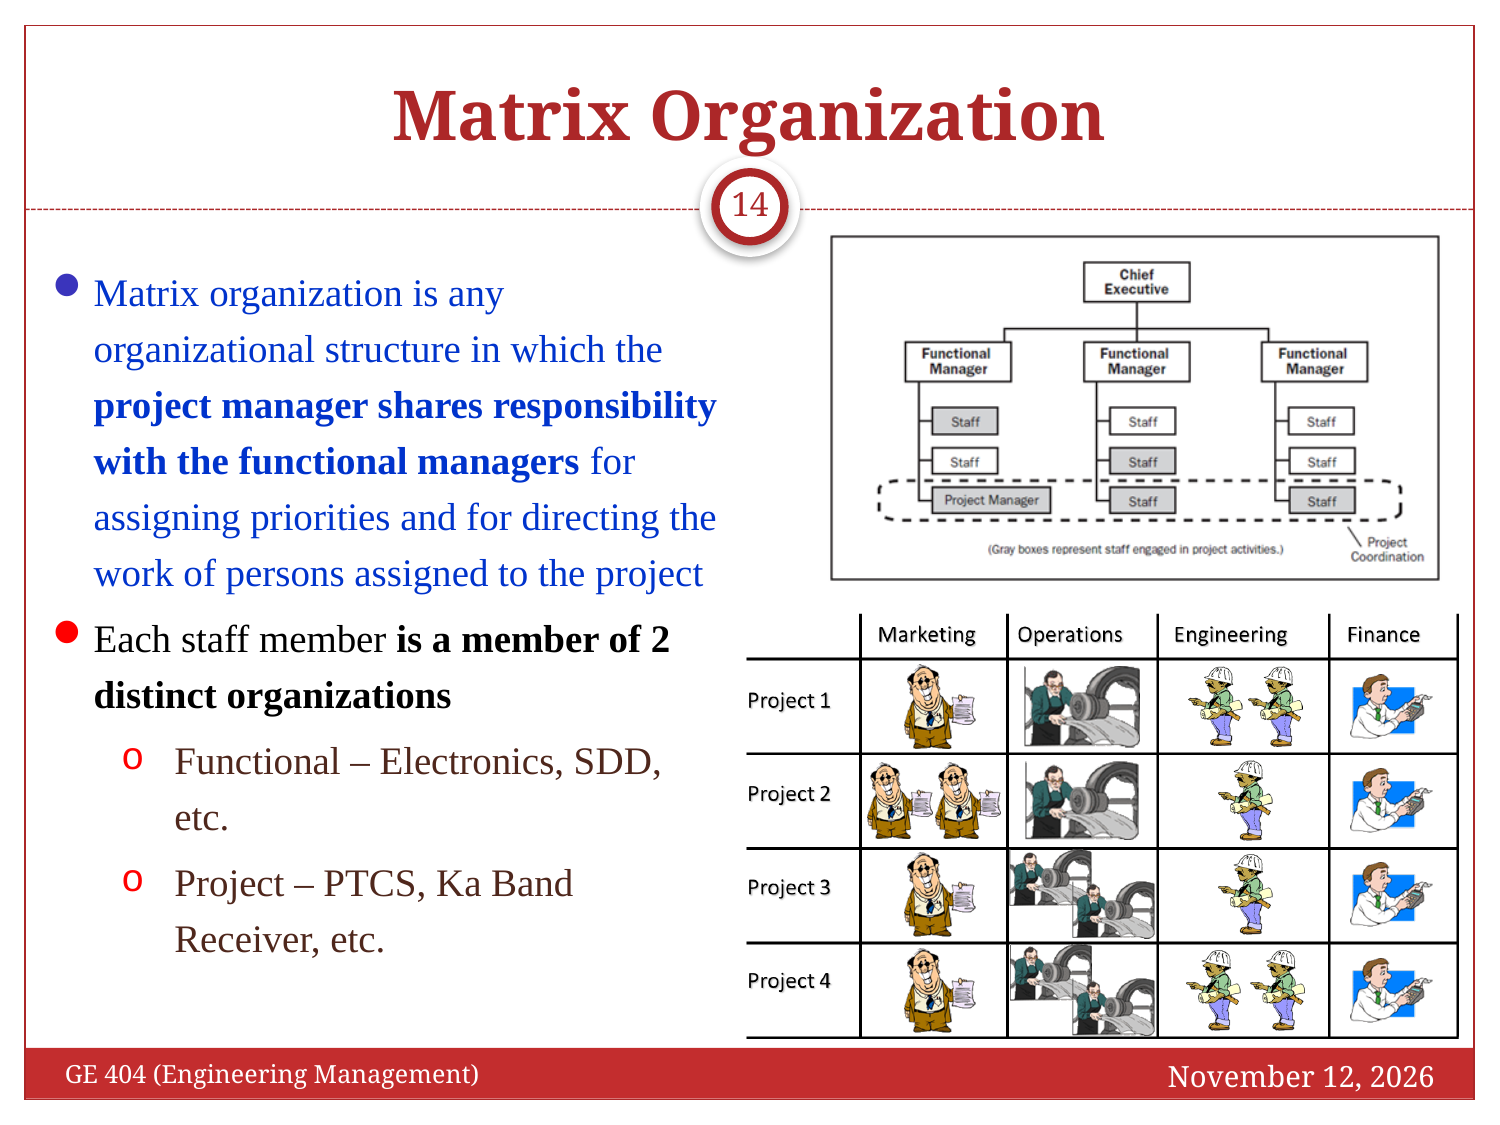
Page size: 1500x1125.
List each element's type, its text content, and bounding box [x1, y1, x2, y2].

footer GE 404 (Engineering Management) [50, 1051, 638, 1112]
picture [732, 612, 1460, 1040]
picture [819, 224, 1450, 590]
slide_number 14 [712, 169, 788, 243]
title Matrix Organization [49, 37, 1450, 162]
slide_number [950, 1051, 1450, 1111]
list Matrix organization is any organizational structure in which the project manager shares responsibility with the functional managers for assigning priorities and for directing the work of persons assigned to the project Each staff member is a member of 2 distinct organizations Functional – Electronics, SDD, etc. Project – PTCS, Ka Band Receiver, etc. [37, 250, 738, 1001]
